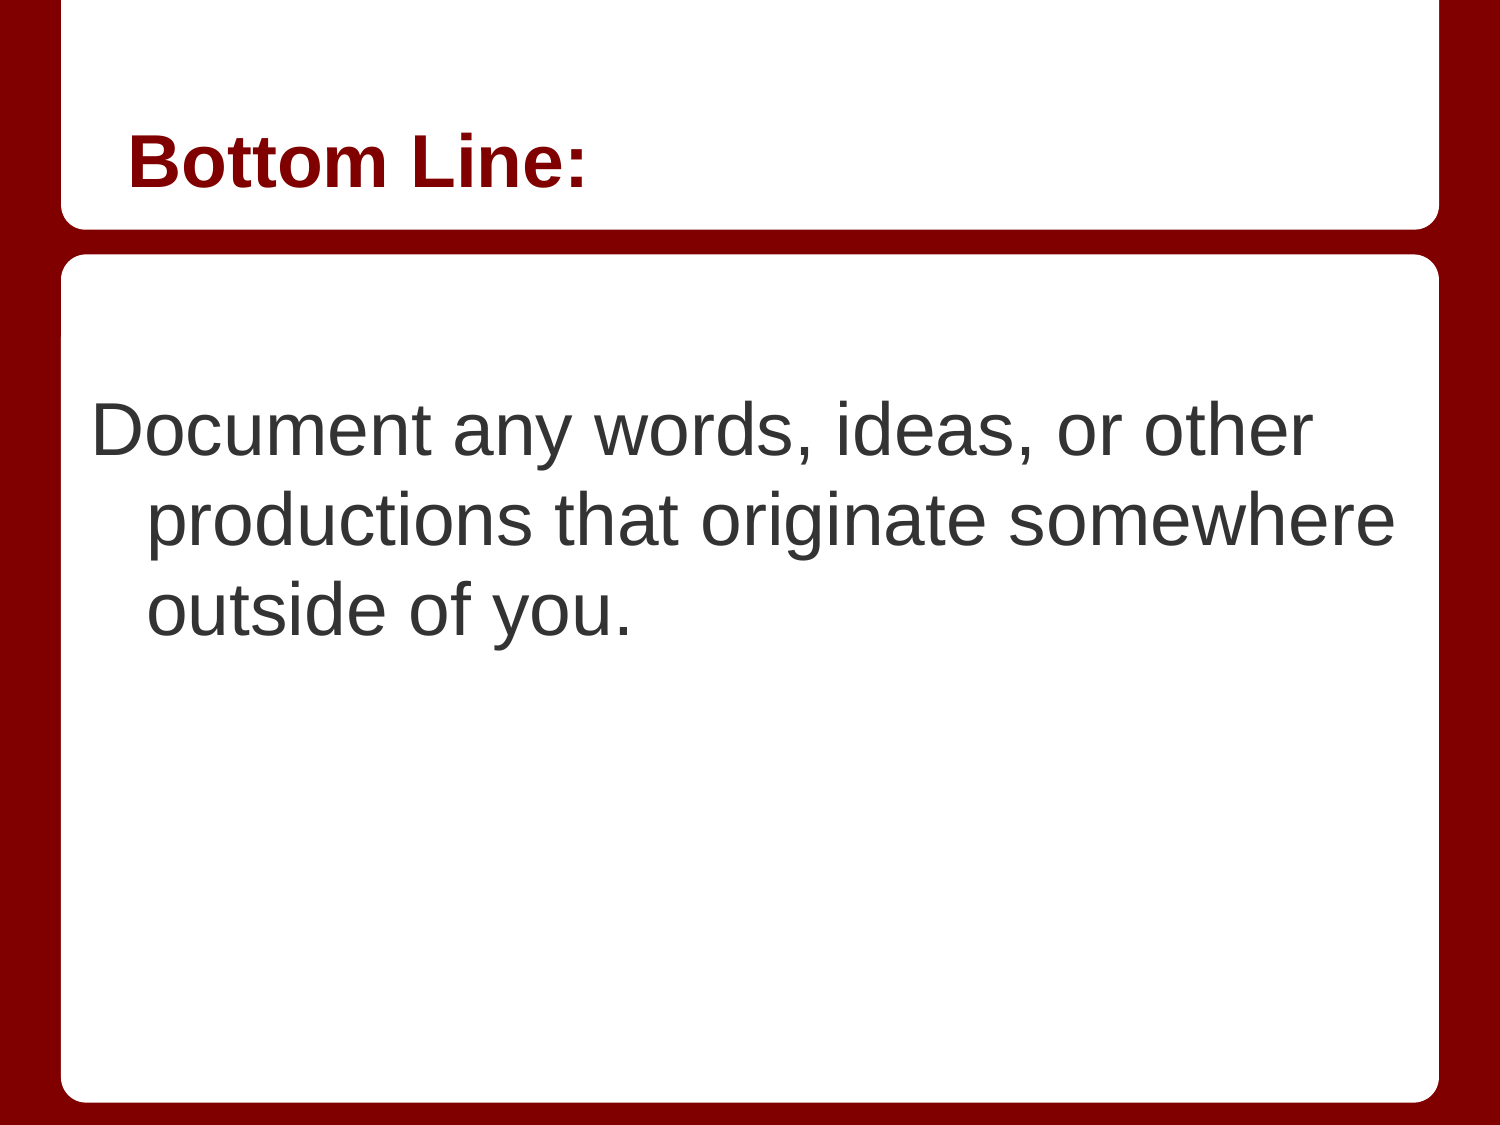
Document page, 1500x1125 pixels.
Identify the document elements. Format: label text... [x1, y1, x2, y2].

title Bottom Line: [75, 0, 1425, 218]
list Document any words, ideas, or other productions that originate somewhere outside of you. [75, 262, 1425, 931]
